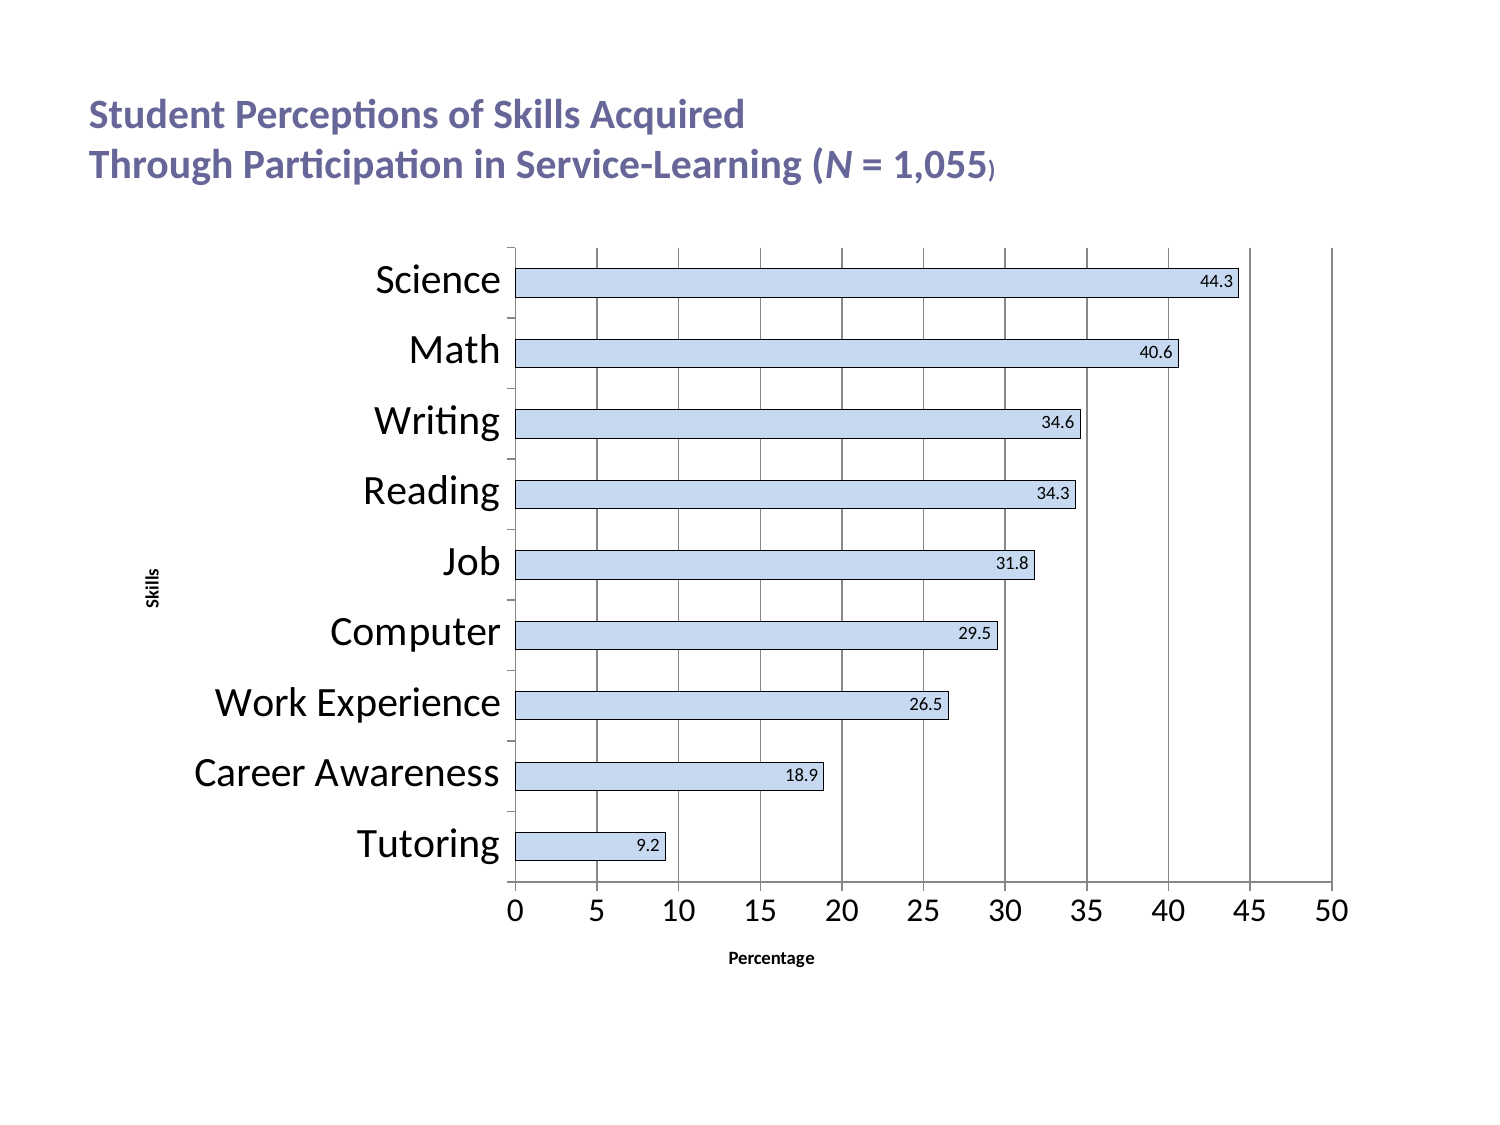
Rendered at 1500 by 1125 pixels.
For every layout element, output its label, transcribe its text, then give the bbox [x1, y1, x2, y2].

text_box Student Perceptions of Skills Acquired Through Participation in Service-Learning (N = 1,055) [74, 79, 1375, 224]
chart [112, 232, 1375, 1001]
